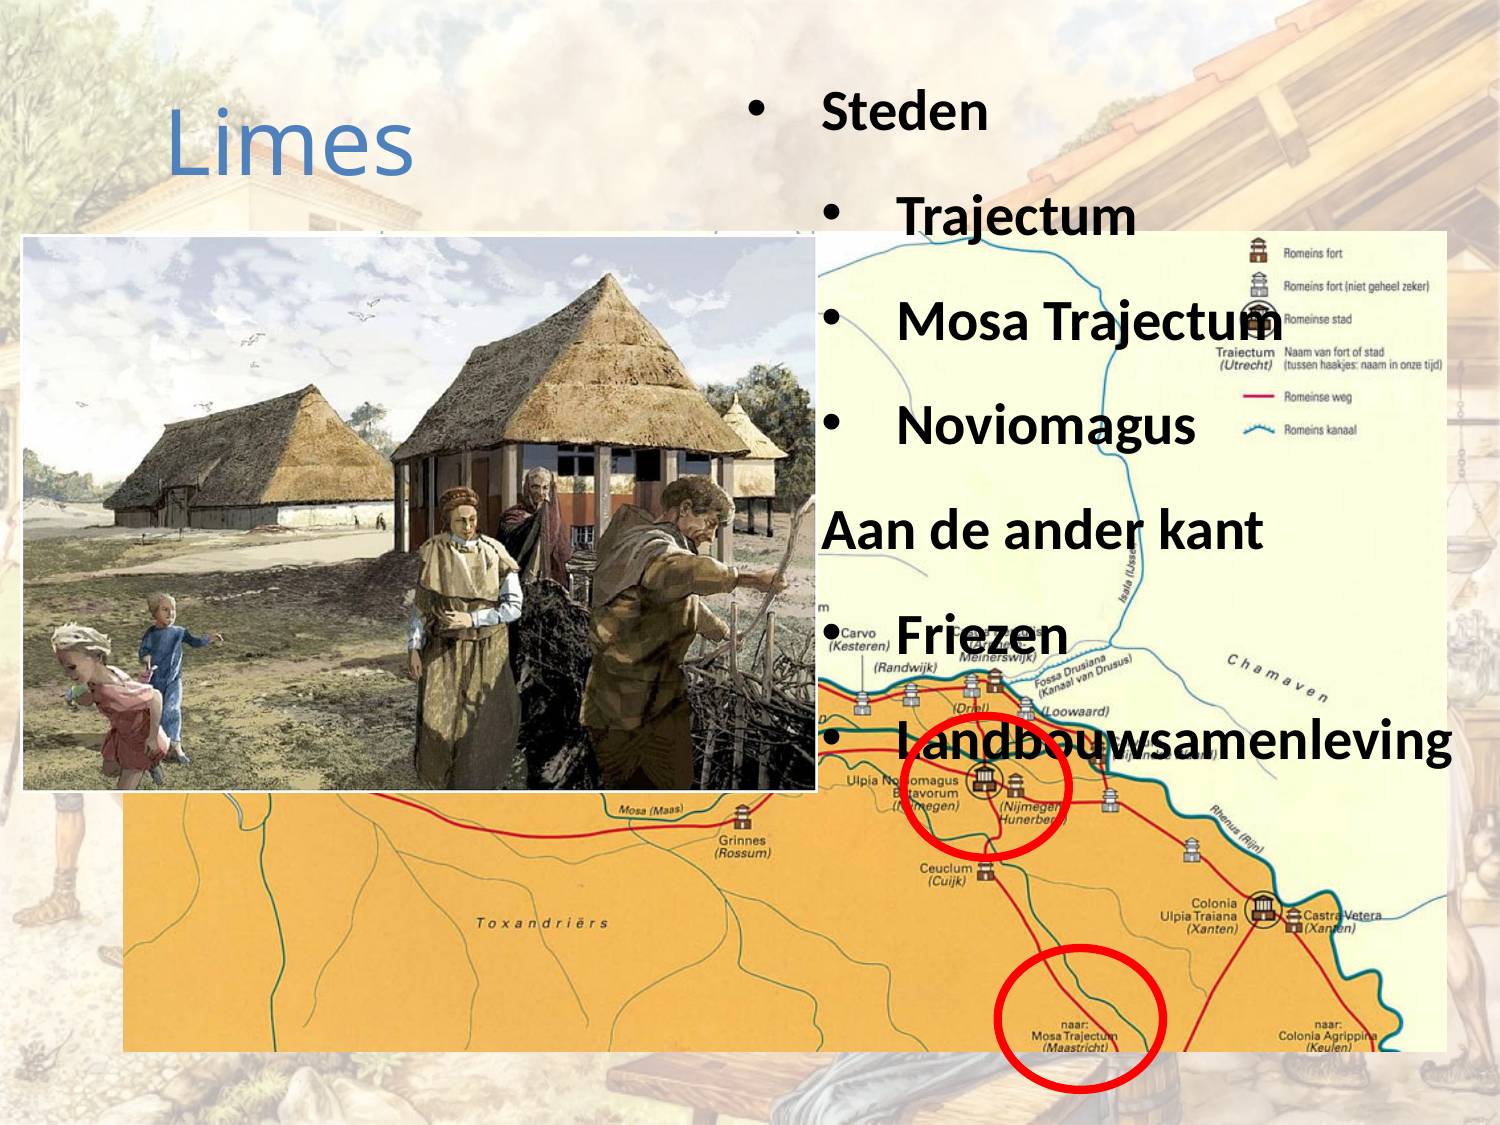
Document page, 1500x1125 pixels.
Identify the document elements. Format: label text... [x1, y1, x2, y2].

picture [20, 234, 818, 793]
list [123, 231, 1447, 1052]
text_box Steden Trajectum Mosa Trajectum Noviomagus Aan de ander kant Friezen Landbouwsamenleving [731, 29, 1494, 779]
text_box [1010, 1060, 1151, 1092]
title Limes [75, 45, 526, 233]
